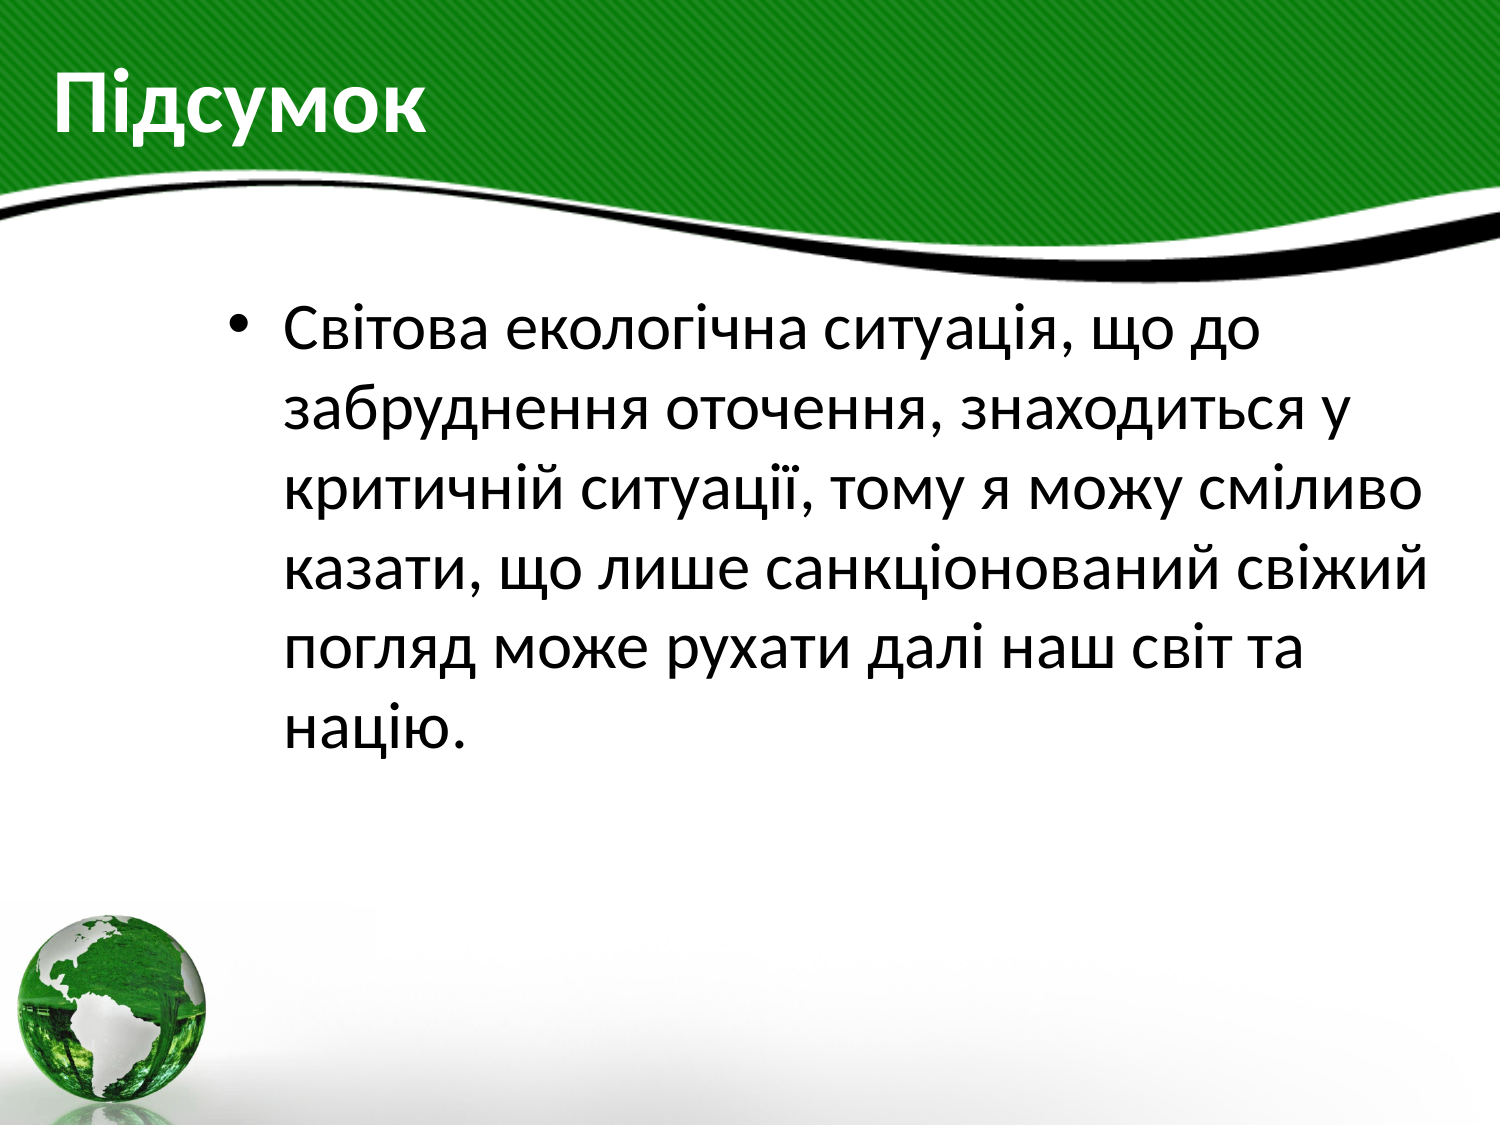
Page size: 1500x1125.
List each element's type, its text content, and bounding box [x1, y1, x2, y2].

picture [0, 0, 1500, 1125]
list Світова екологічна ситуація, що до забруднення оточення, знаходиться у критичній ситуації, тому я можу сміливо казати, що лише санкціонований свіжий погляд може рухати далі наш світ та націю. [212, 274, 1463, 1026]
title Підсумок [37, 8, 1463, 183]
